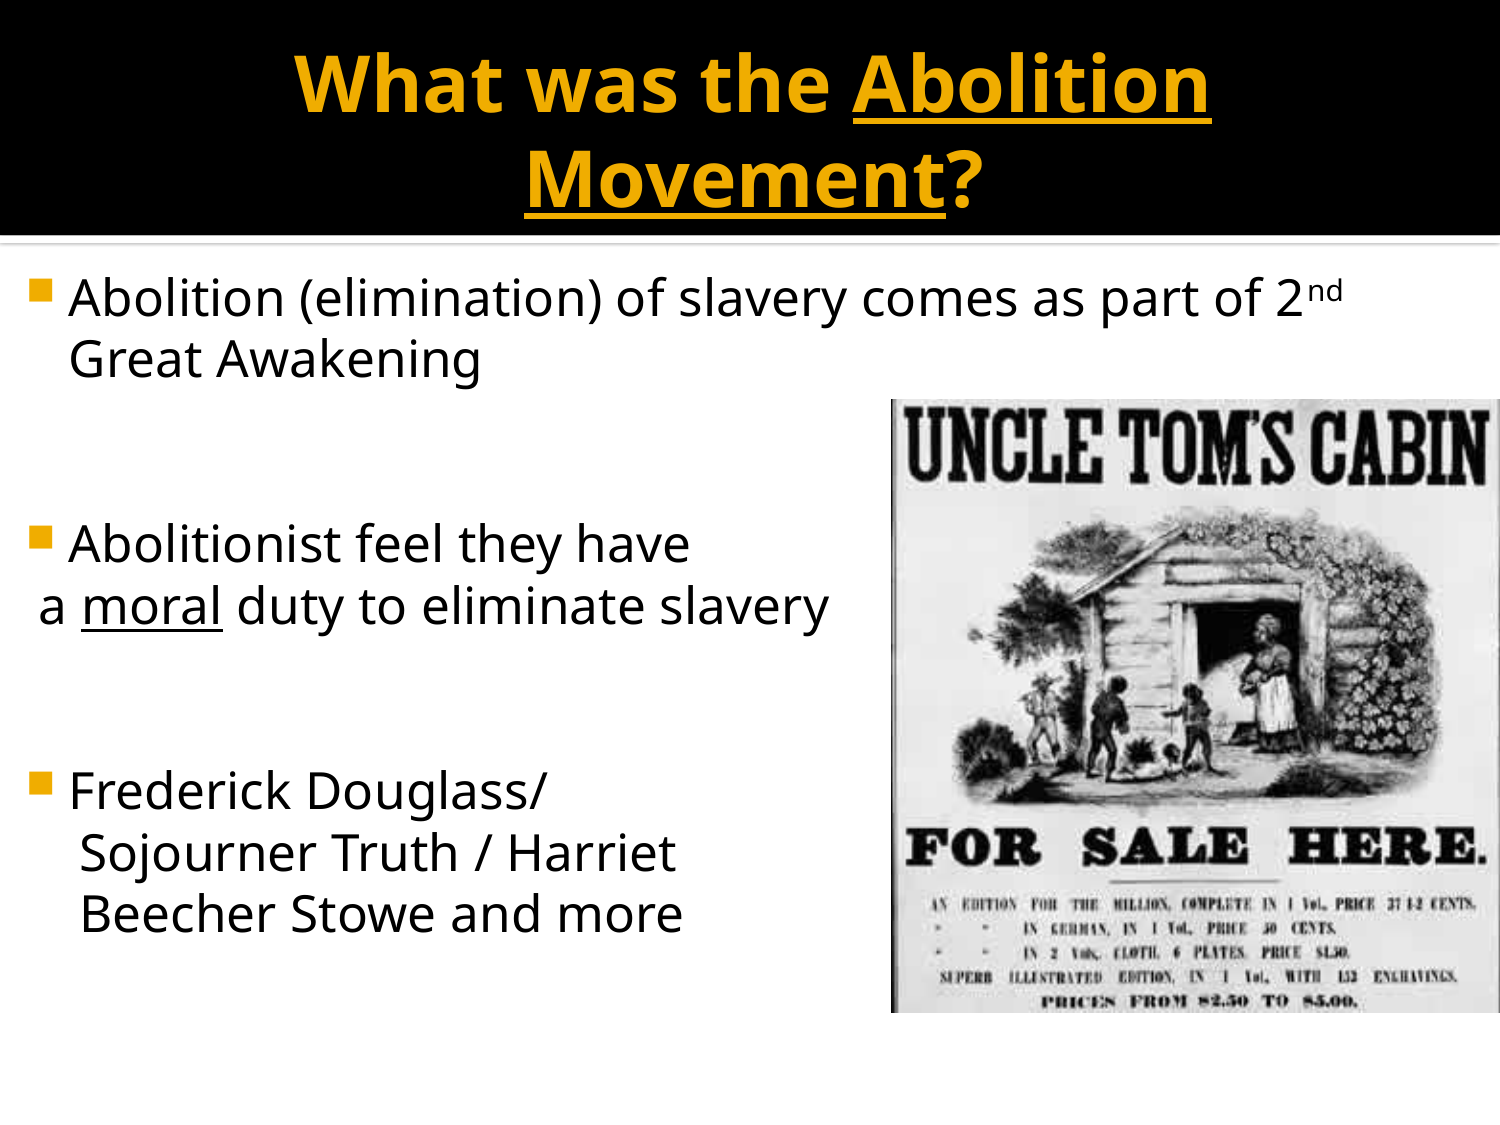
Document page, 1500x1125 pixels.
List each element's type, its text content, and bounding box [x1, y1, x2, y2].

picture [891, 399, 1500, 1013]
title What was the Abolition Movement? [75, 25, 1425, 231]
list Abolition (elimination) of slavery comes as part of 2nd Great Awakening Abolitionist feel they have a moral duty to eliminate slavery Frederick Douglass/ Sojourner Truth / Harriet Beecher Stowe and more [0, 249, 1388, 1075]
